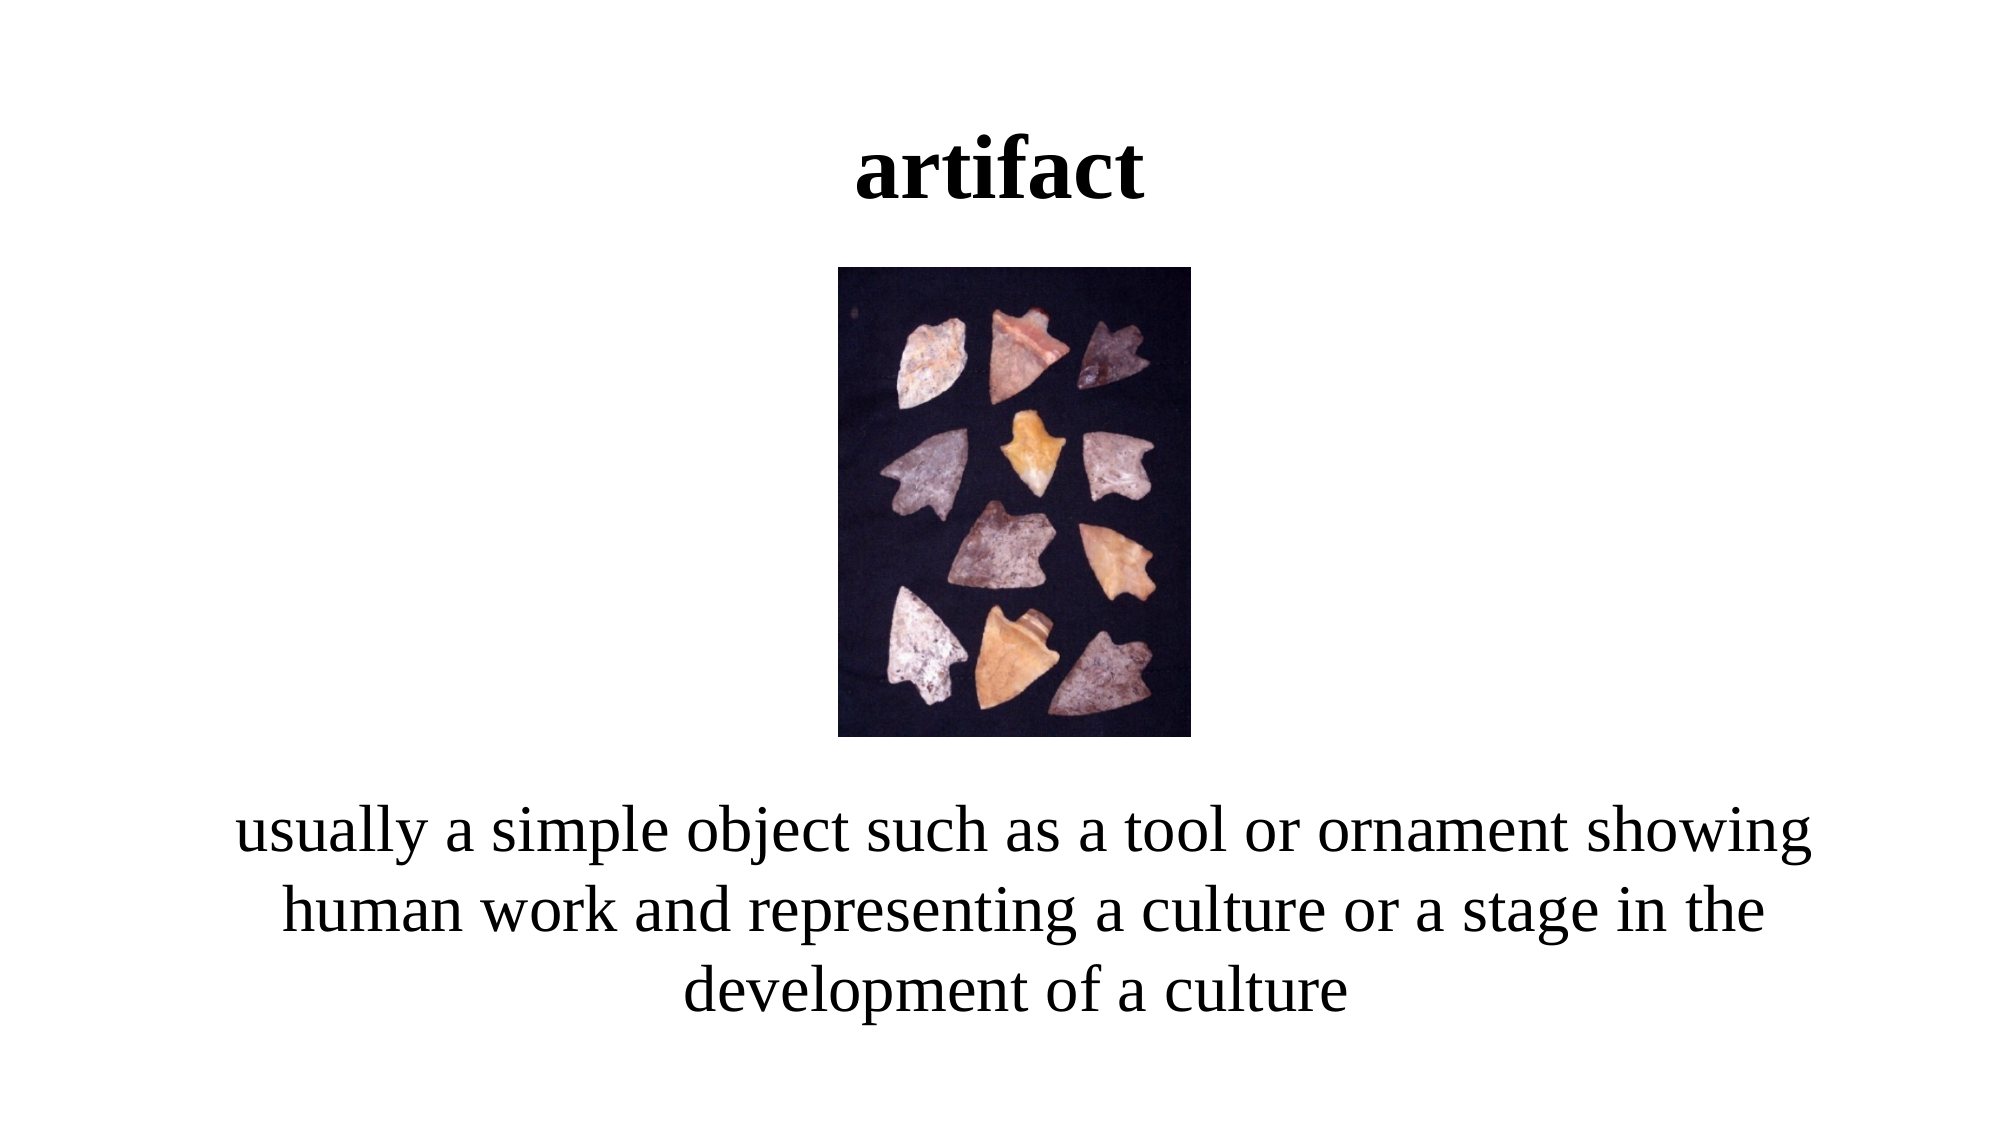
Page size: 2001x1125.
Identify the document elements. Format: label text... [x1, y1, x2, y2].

text_box usually a simple object such as a tool or ornament showing human work and representing a culture or a stage in the development of a culture [143, 777, 1908, 1032]
title artifact [137, 59, 1863, 278]
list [838, 267, 1191, 737]
